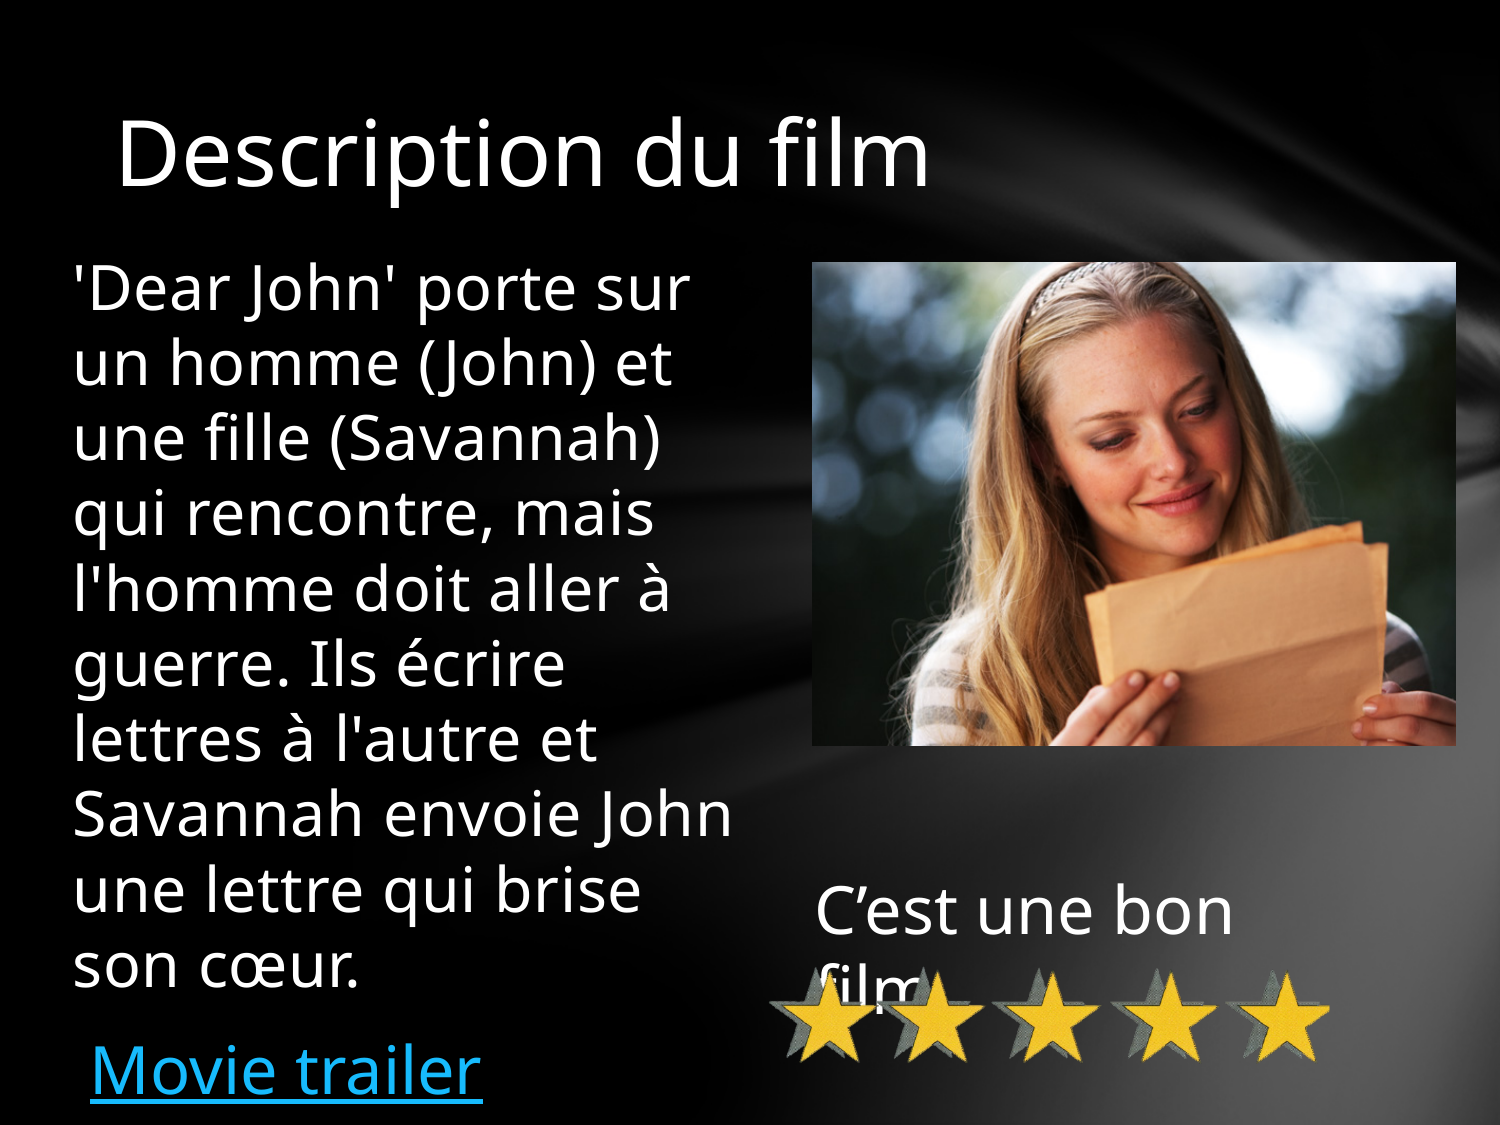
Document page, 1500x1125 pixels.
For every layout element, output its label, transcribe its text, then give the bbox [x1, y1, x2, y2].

text_box C’est une bon film. [799, 860, 1400, 1036]
title Description du film [99, 37, 1360, 213]
picture [762, 959, 1338, 1081]
list 'Dear John' porte sur un homme (John) et une fille (Savannah) qui rencontre, mais l'homme doit aller à guerre. Ils écrire lettres à l'autre et Savannah envoie John une lettre qui brise son cœur. [57, 239, 775, 1015]
text_box Movie trailer [74, 1020, 675, 1125]
picture [812, 262, 1456, 746]
